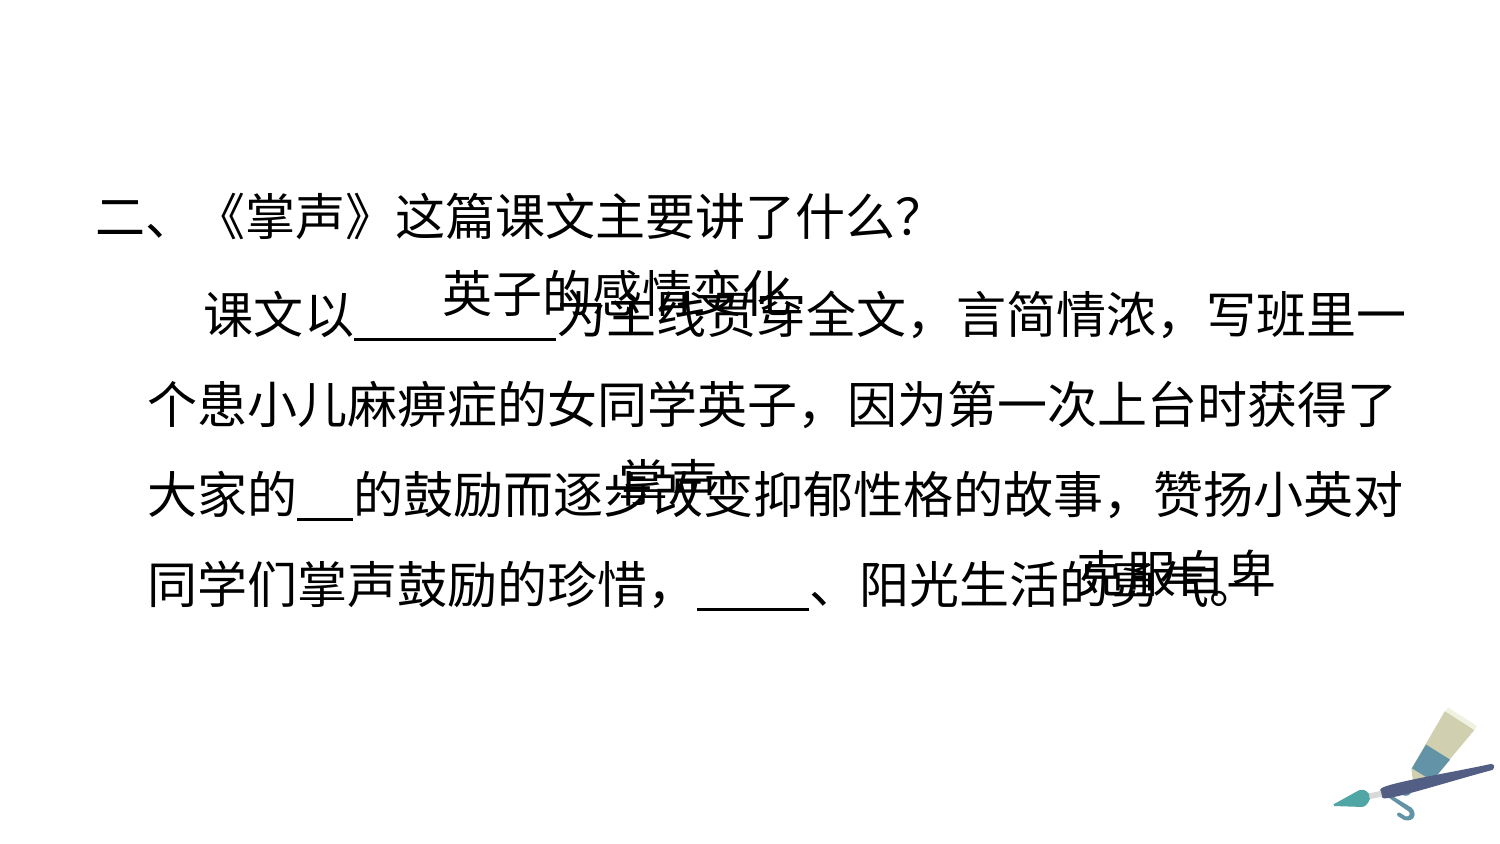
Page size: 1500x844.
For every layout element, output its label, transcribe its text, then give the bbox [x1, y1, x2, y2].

text_box 课文以 为主线贯穿全文，言简情浓，写班里一个患小儿麻痹症的女同学英子，因为第一次上台时获得了大家的 的鼓励而逐步改变抑郁性格的故事，赞扬小英对同学们掌声鼓励的珍惜， 、阳光生活的勇气。 [132, 253, 1452, 622]
text_box 二、《掌声》这篇课文主要讲了什么？ [80, 148, 1500, 253]
text_box 掌声 [604, 443, 734, 519]
text_box 克服自卑 [1061, 535, 1292, 610]
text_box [1358, 708, 1481, 844]
text_box 英子的感情变化 [427, 254, 808, 330]
